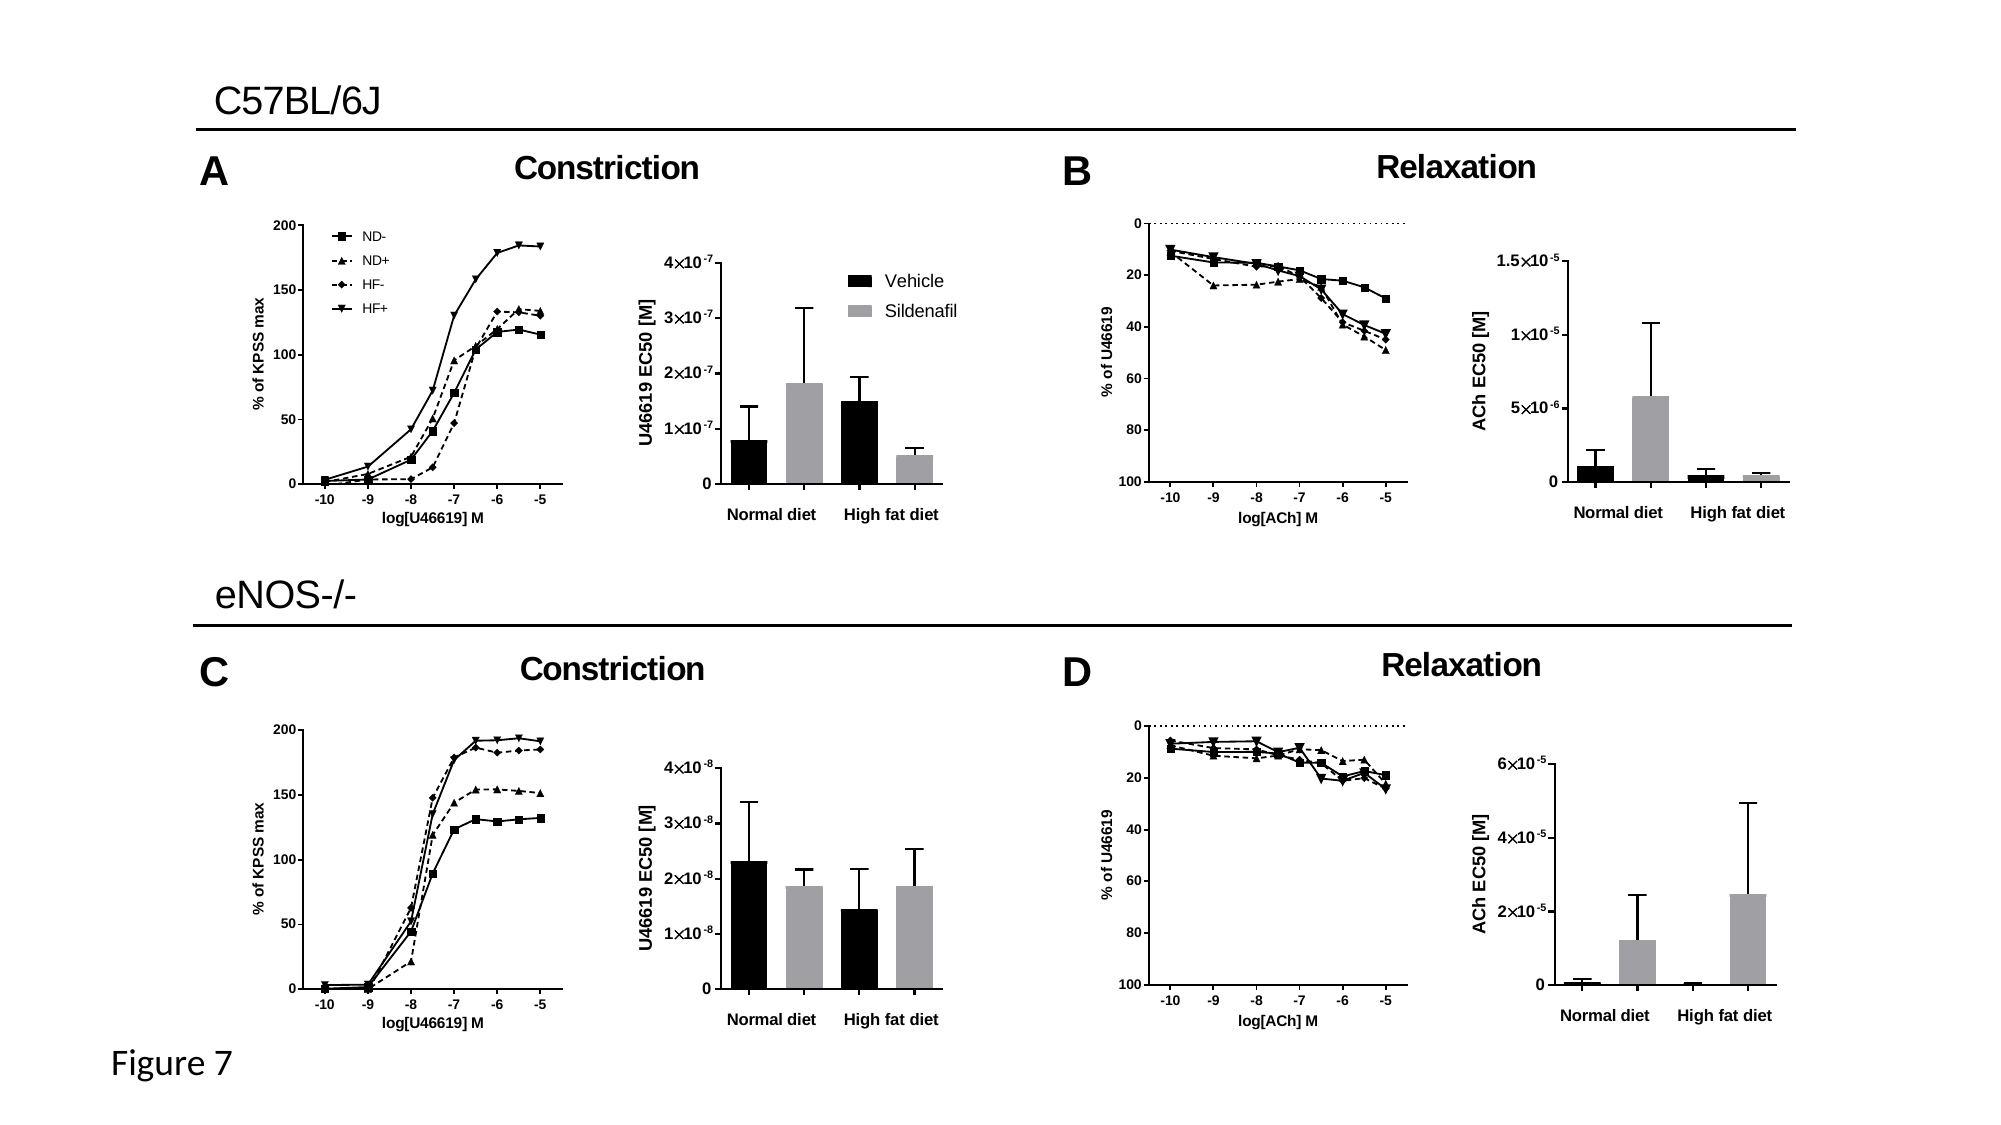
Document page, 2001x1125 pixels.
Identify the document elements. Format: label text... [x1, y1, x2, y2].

text_box Figure 7 [96, 1030, 559, 1090]
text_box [177, 56, 1823, 1069]
